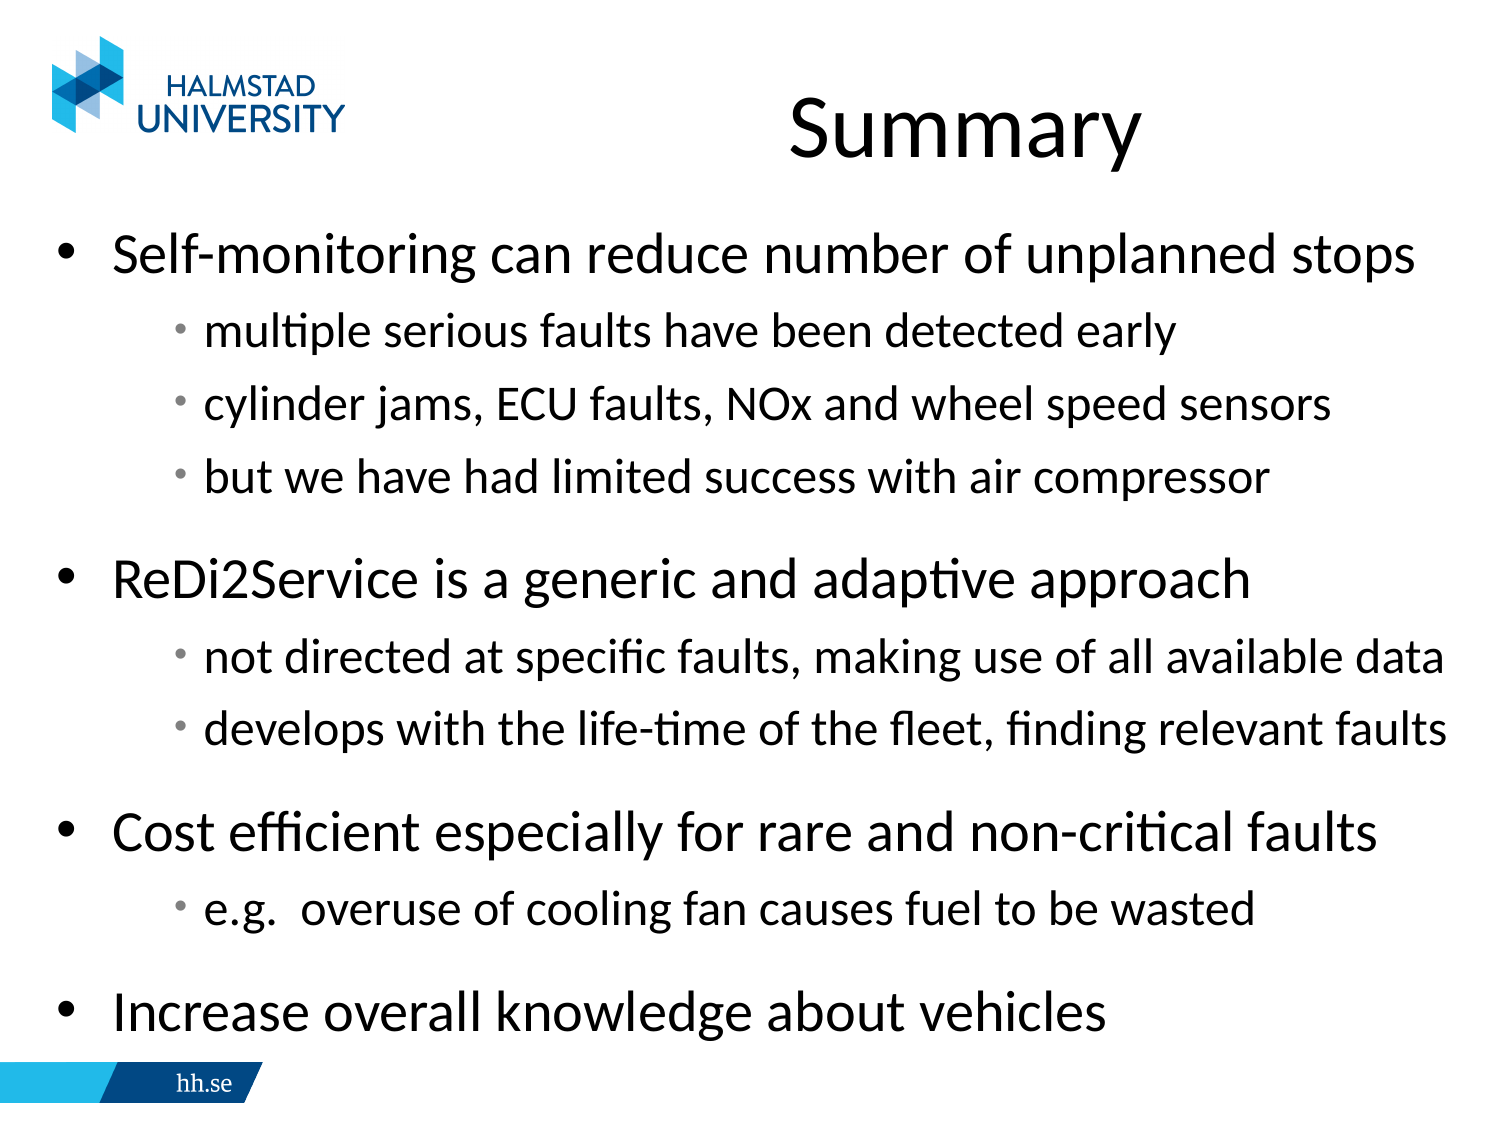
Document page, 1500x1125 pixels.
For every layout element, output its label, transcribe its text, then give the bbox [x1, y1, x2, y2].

list Self-monitoring can reduce number of unplanned stops multiple serious faults have been detected early cylinder jams, ECU faults, NOx and wheel speed sensors but we have had limited success with air compressor ReDi2Service is a generic and adaptive approach not directed at specific faults, making use of all available data develops with the life-time of the fleet, finding relevant faults Cost efficient especially for rare and non-critical faults e.g. overuse of cooling fan causes fuel to be wasted Increase overall knowledge about vehicles [41, 208, 1473, 1047]
picture [0, 1062, 263, 1103]
title Summary [507, 58, 1425, 208]
picture [52, 36, 345, 133]
